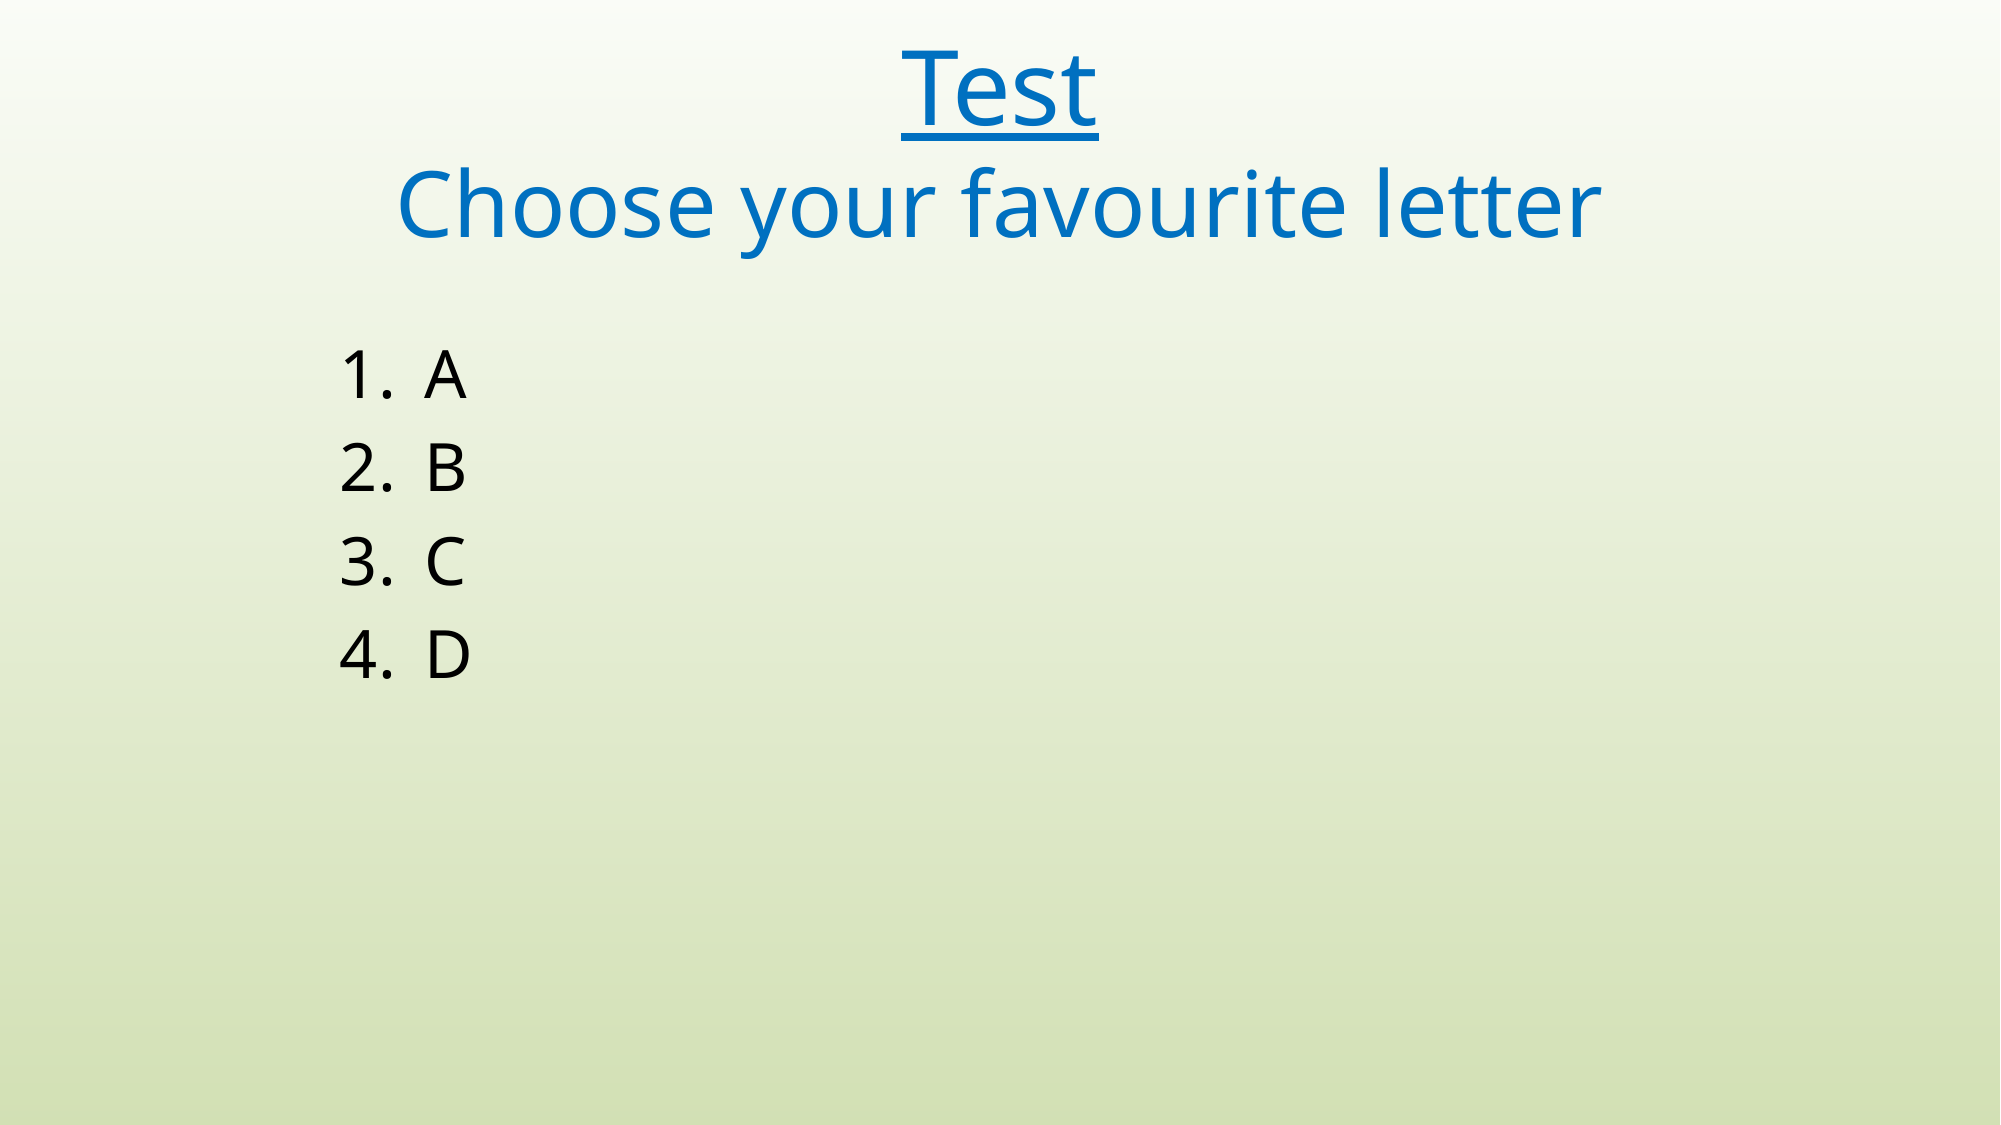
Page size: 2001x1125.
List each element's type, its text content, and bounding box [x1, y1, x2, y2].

list A B C D [324, 324, 1000, 761]
title Test Choose your favourite letter [99, 45, 1900, 233]
